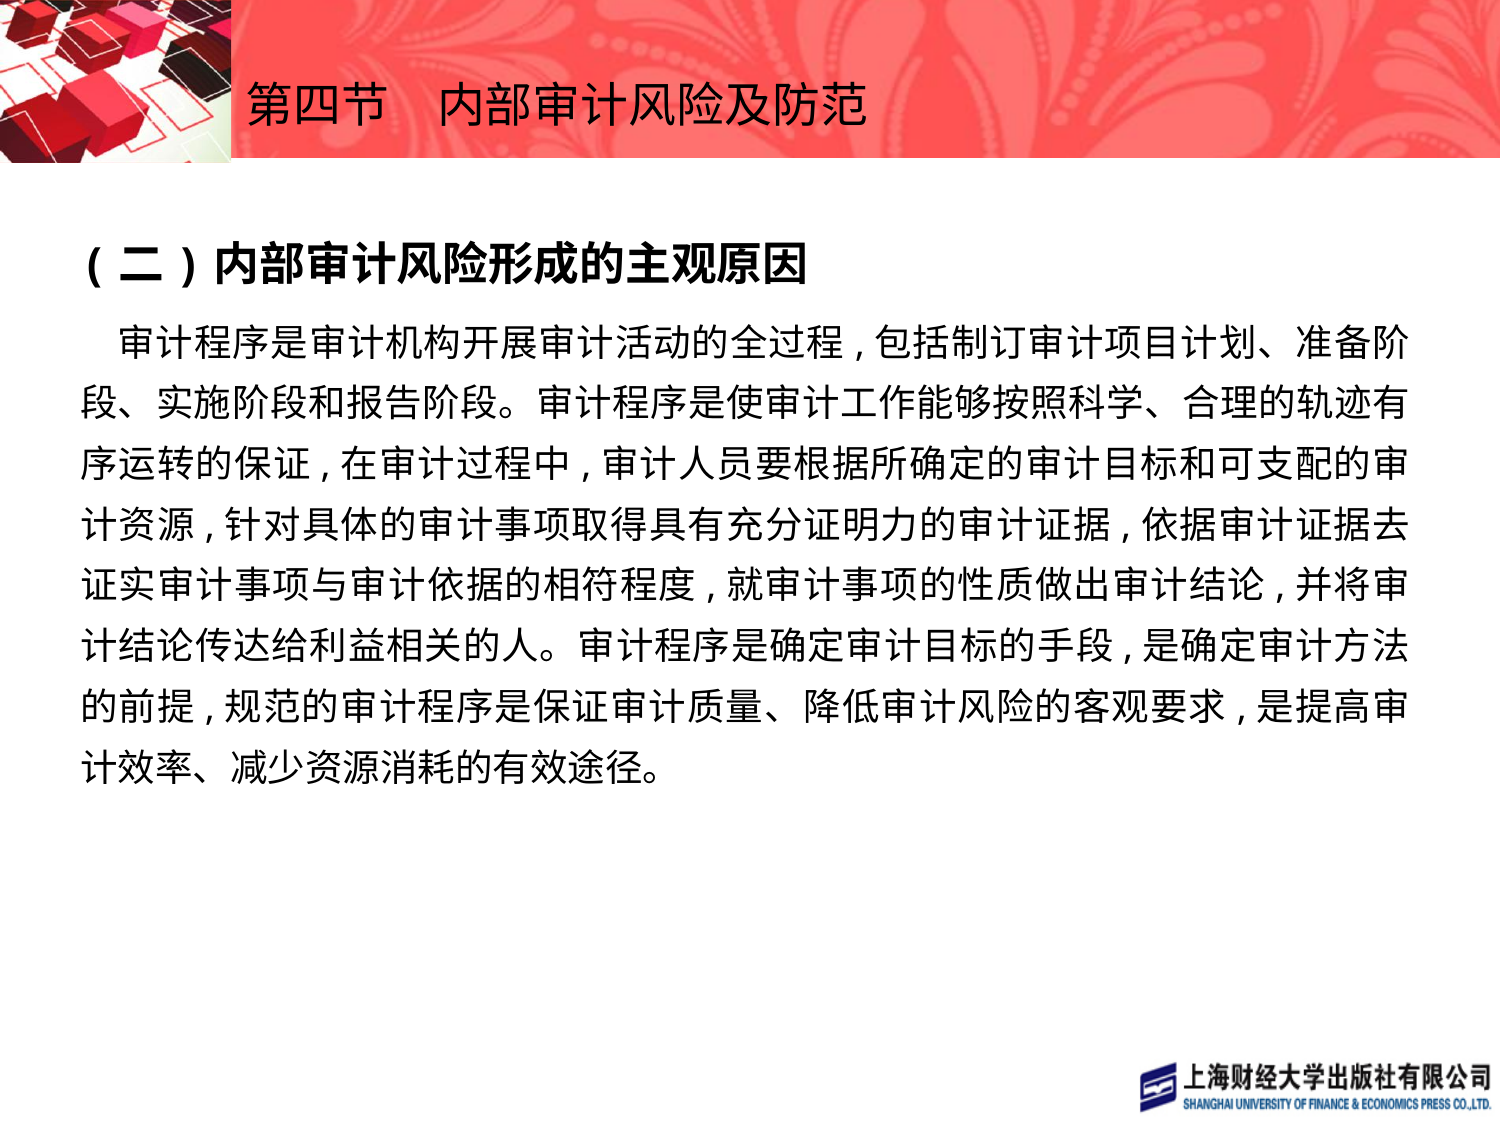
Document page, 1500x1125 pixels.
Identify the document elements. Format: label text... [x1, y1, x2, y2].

picture [1139, 1058, 1495, 1118]
list (二)内部审计风险形成的主观原因 审计程序是审计机构开展审计活动的全过程,包括制订审计项目计划、准备阶段、实施阶段和报告阶段。审计程序是使审计工作能够按照科学、合理的轨迹有序运转的保证,在审计过程中,审计人员要根据所确定的审计目标和可支配的审计资源,针对具体的审计事项取得具有充分证明力的审计证据,依据审计证据去证实审计事项与审计依据的相符程度,就审计事项的性质做出审计结论,并将审计结论传达给利益相关的人。审计程序是确定审计目标的手段,是确定审计方法的前提,规范的审计程序是保证审计质量、降低审计风险的客观要求,是提高审计效率、减少资源消耗的有效途径。 [64, 208, 1425, 1047]
title 第四节 内部审计风险及防范 [230, 45, 1461, 161]
